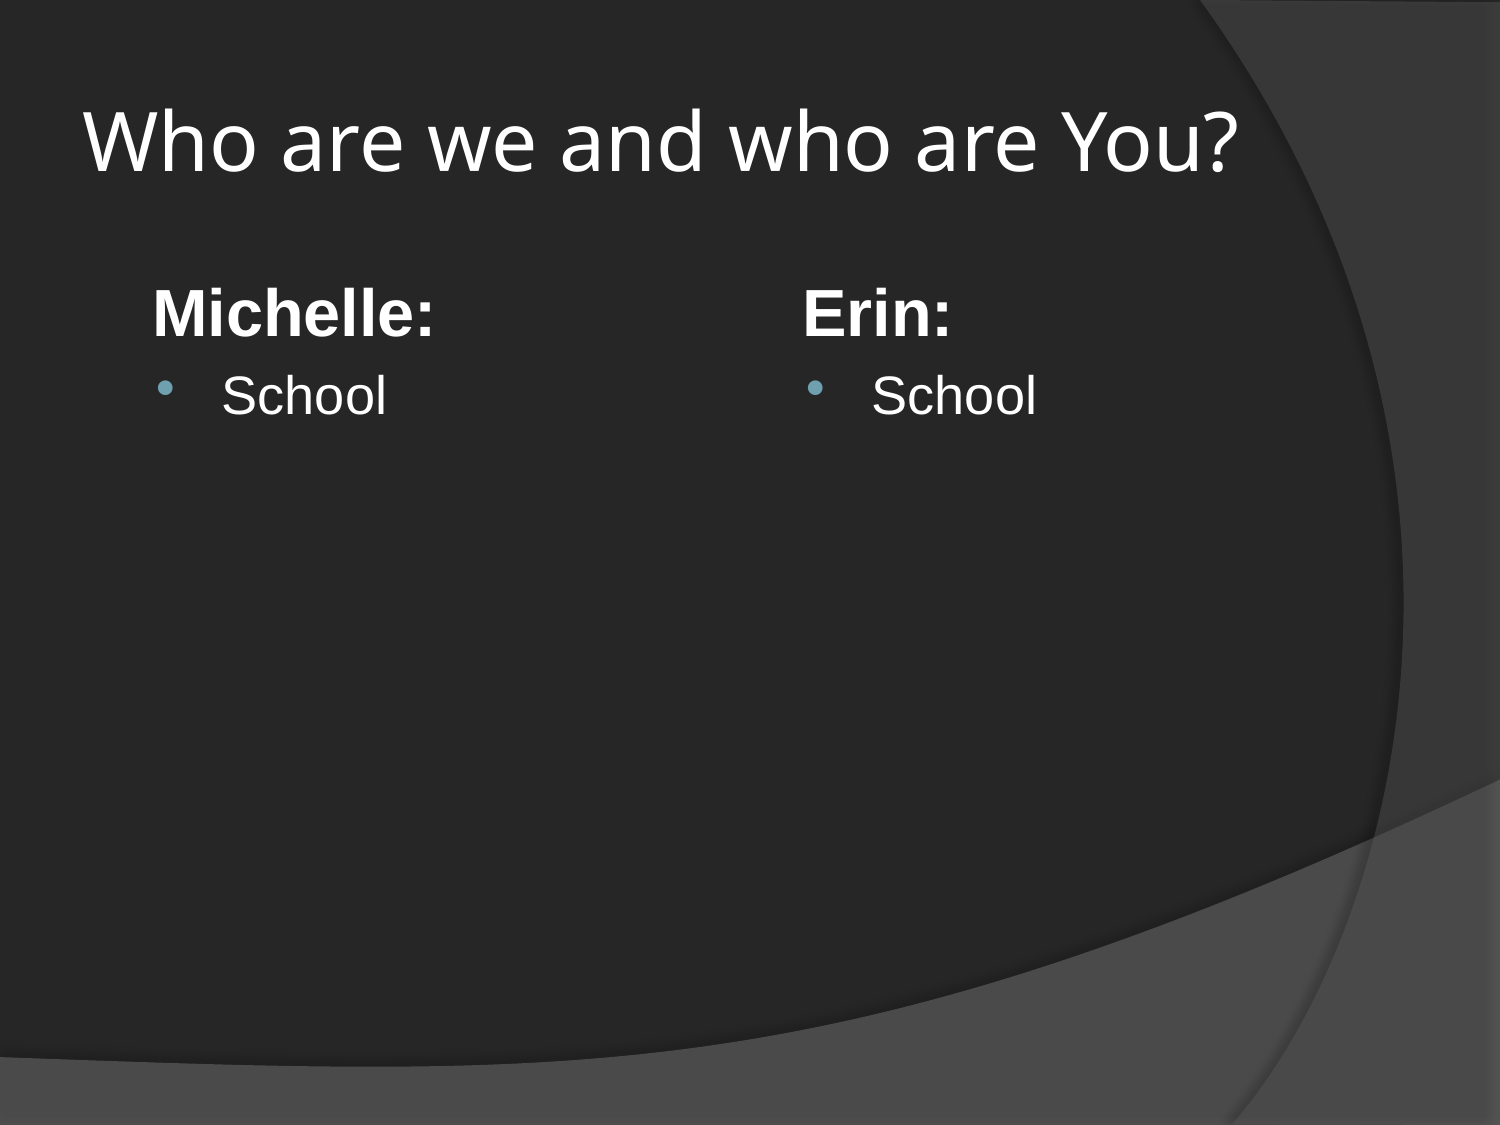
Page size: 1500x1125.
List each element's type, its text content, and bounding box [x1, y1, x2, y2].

list Michelle: School [137, 262, 787, 1006]
title Who are we and who are You? [75, 45, 1300, 233]
list Erin: School [787, 262, 1450, 1006]
